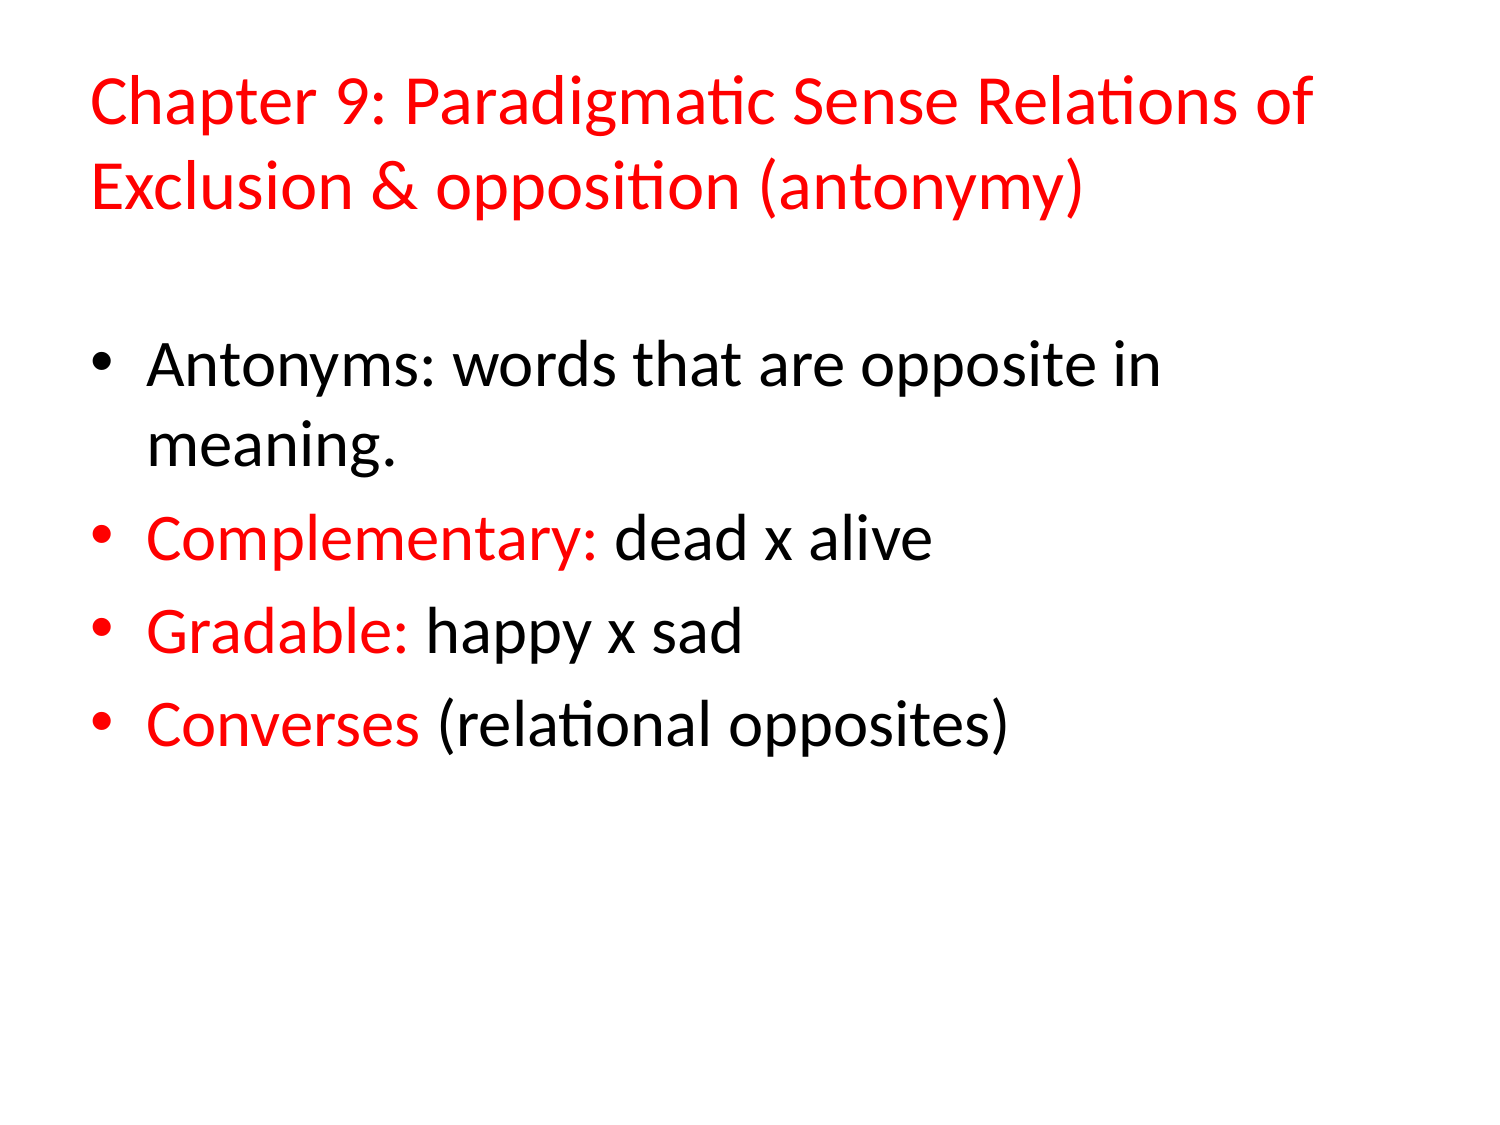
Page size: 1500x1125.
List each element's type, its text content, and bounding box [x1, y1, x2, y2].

title Chapter 9: Paradigmatic Sense Relations of Exclusion & opposition (antonymy) [75, 45, 1425, 233]
list Antonyms: words that are opposite in meaning. Complementary: dead x alive Gradable: happy x sad Converses (relational opposites) [75, 312, 1425, 1005]
